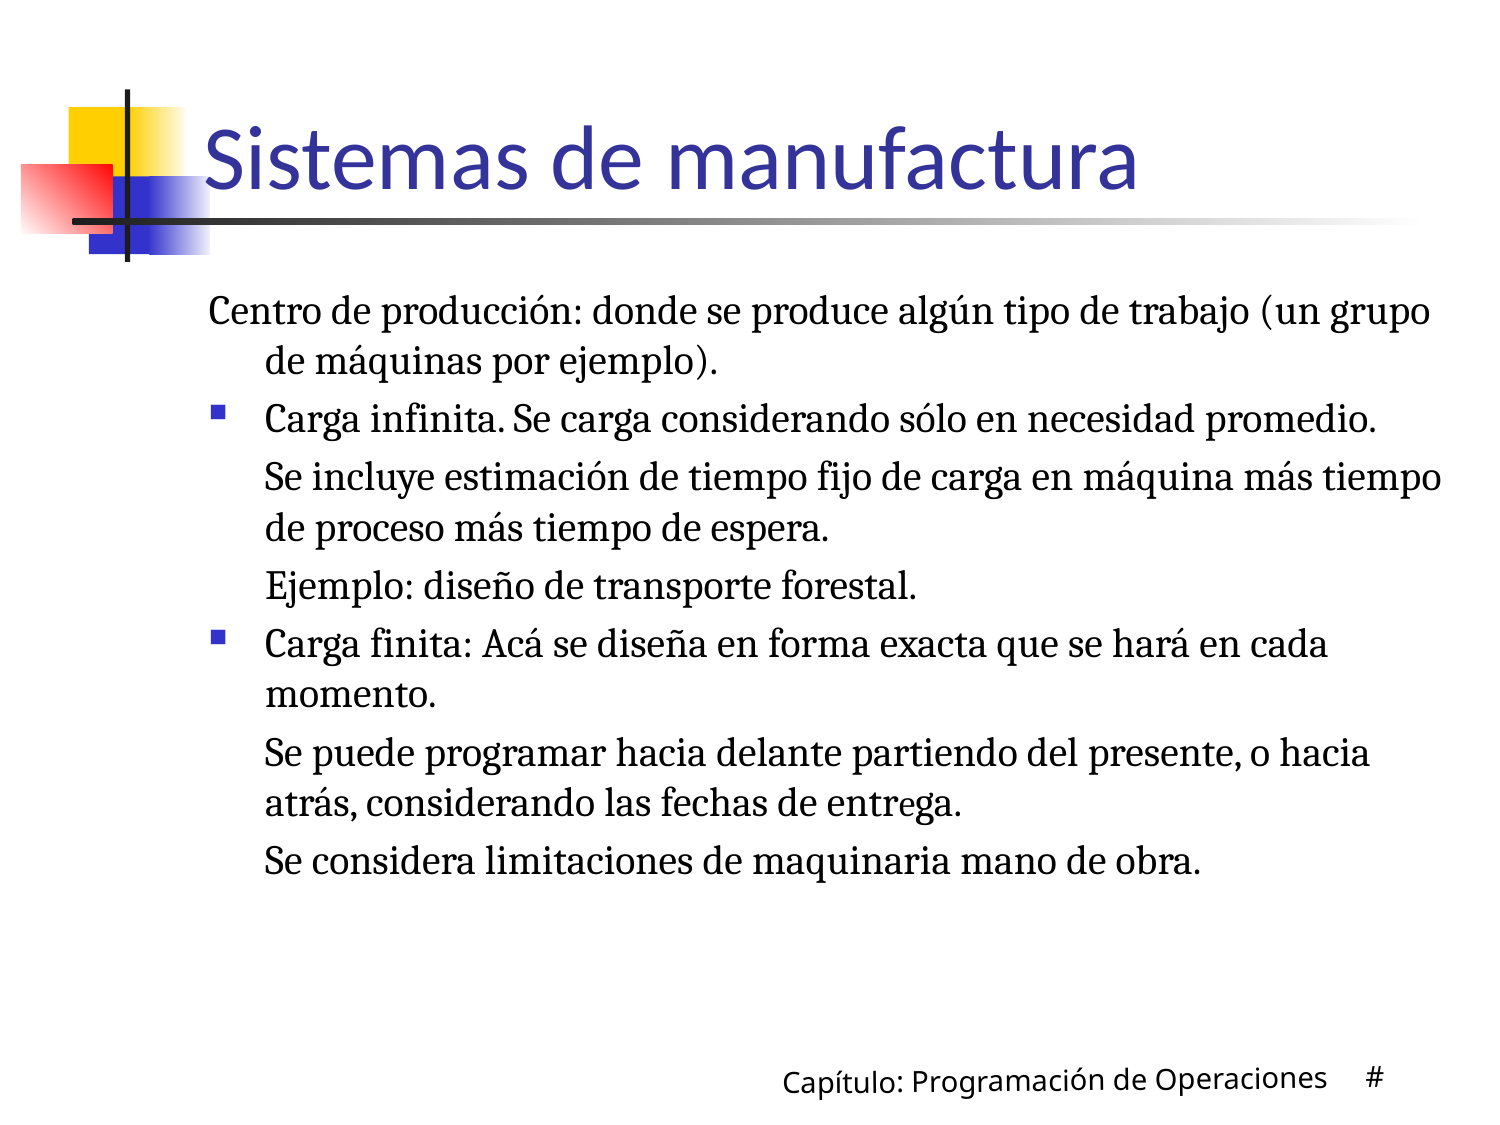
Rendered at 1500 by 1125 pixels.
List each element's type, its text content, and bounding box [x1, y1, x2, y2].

list Centro de producción: donde se produce algún tipo de trabajo (un grupo de máquinas por ejemplo). Carga infinita. Se carga considerando sólo en necesidad promedio. Se incluye estimación de tiempo fijo de carga en máquina más tiempo de proceso más tiempo de espera. Ejemplo: diseño de transporte forestal. Carga finita: Acá se diseña en forma exacta que se hará en cada momento. Se puede programar hacia delante partiendo del presente, o hacia atrás, considerando las fechas de entrega. Se considera limitaciones de maquinaria mano de obra. [193, 274, 1470, 1007]
footer Capítulo: Programación de Operaciones # [757, 1024, 1410, 1109]
title Sistemas de manufactura [188, 27, 1468, 216]
